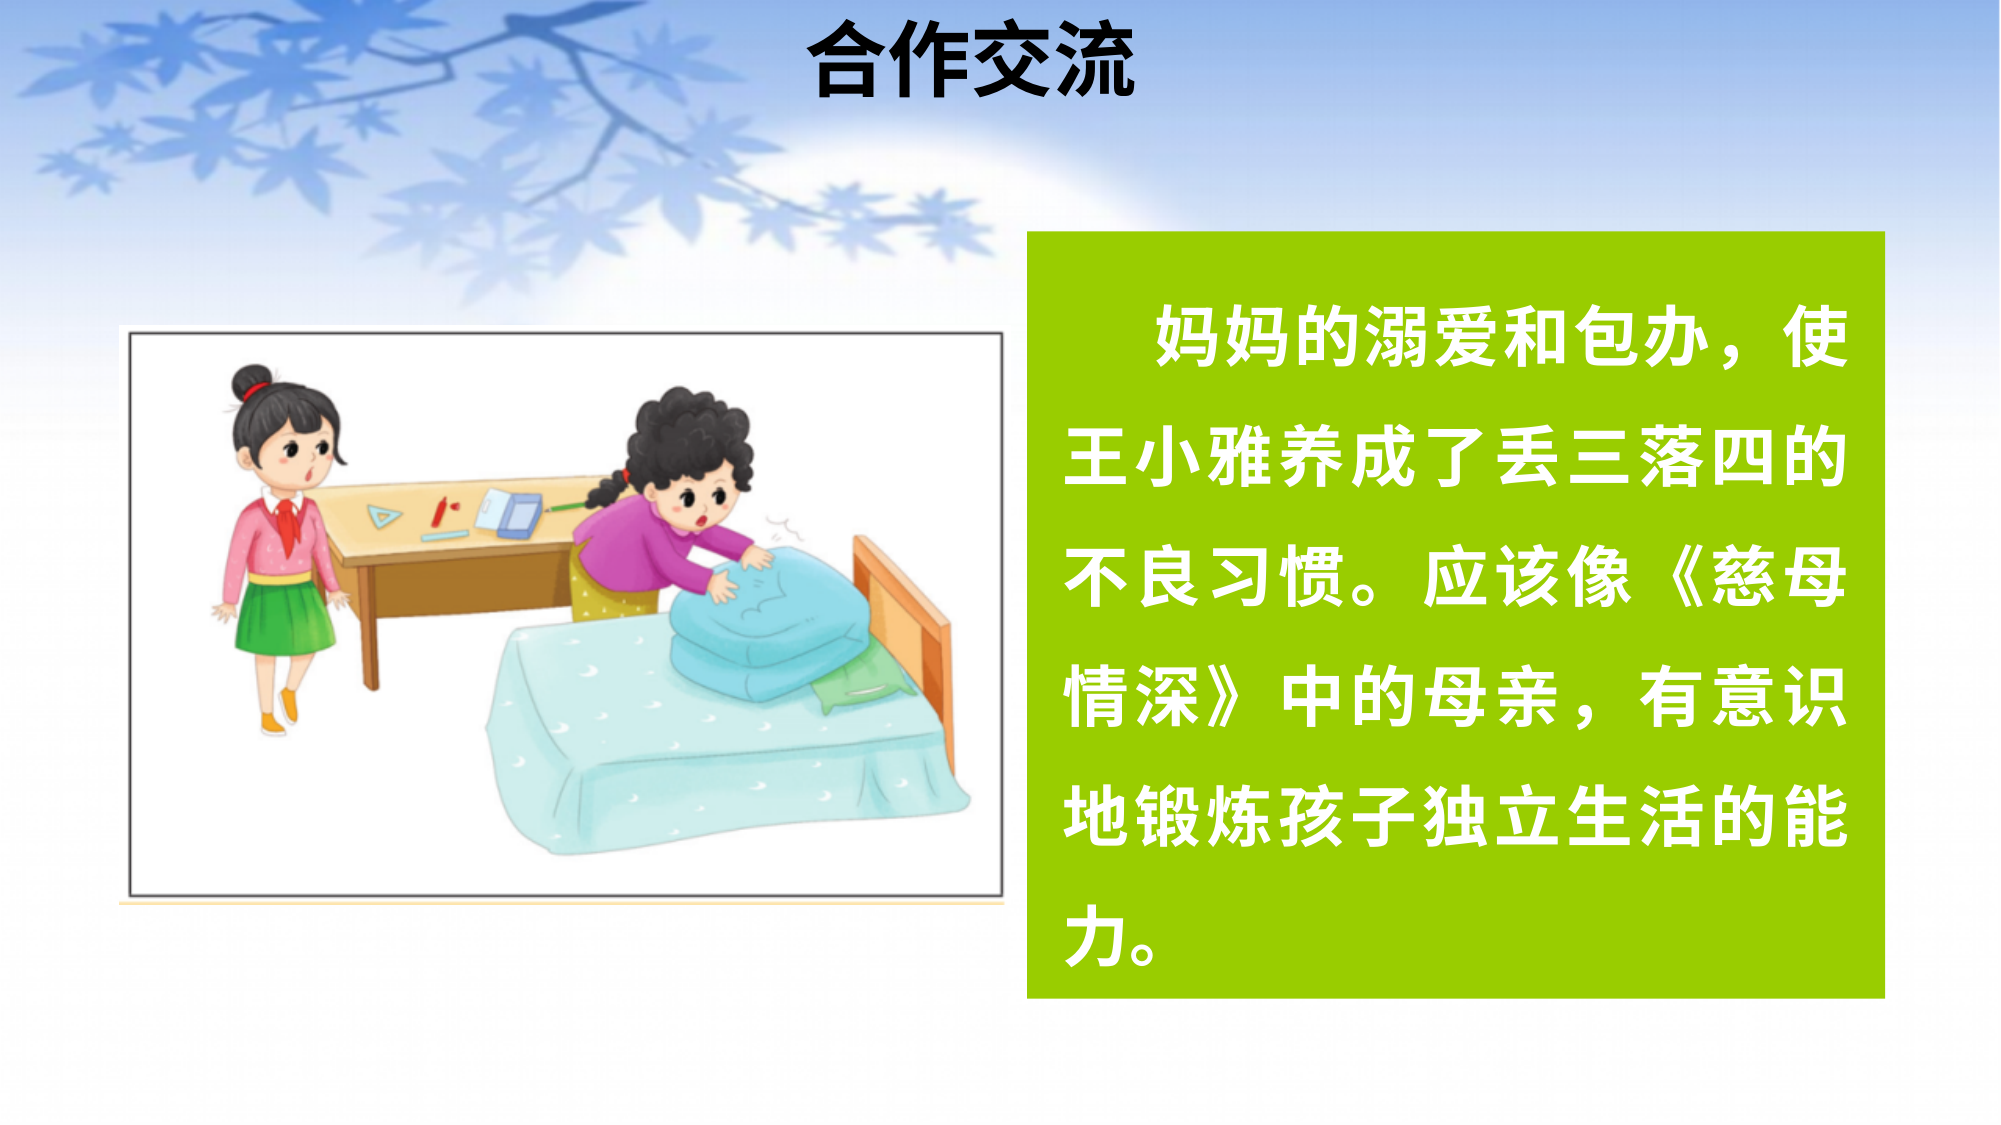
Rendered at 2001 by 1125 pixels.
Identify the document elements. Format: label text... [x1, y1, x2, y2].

text_box 合作交流 [0, 0, 1971, 115]
picture [0, 0, 2001, 1125]
text_box 妈妈的溺爱和包办，使王小雅养成了丢三落四的不良习惯。应该像《慈母情深》中的母亲，有意识地锻炼孩子独立生活的能力。 [1026, 230, 1886, 1000]
